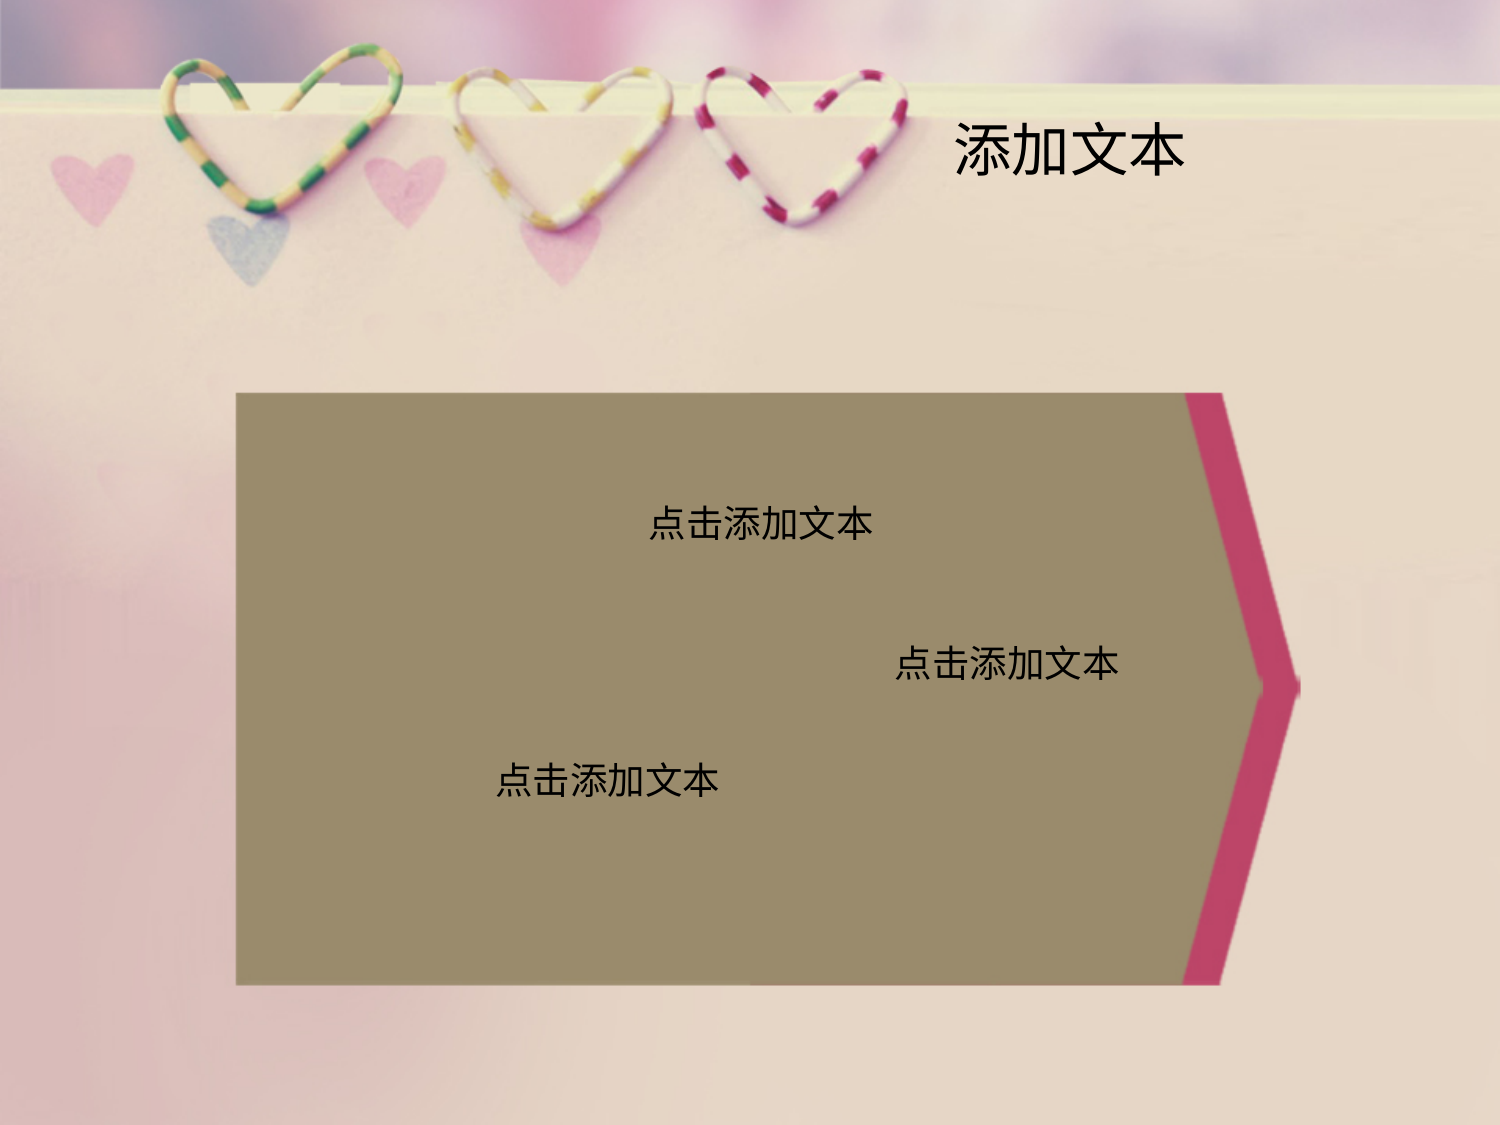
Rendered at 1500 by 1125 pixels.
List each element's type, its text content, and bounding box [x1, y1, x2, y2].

picture [0, 0, 1500, 1125]
text_box 点击添加文本 [634, 492, 889, 552]
text_box 点击添加文本 [880, 632, 1135, 693]
text_box 点击添加文本 [480, 749, 774, 810]
text_box 添加文本 [939, 105, 1202, 191]
